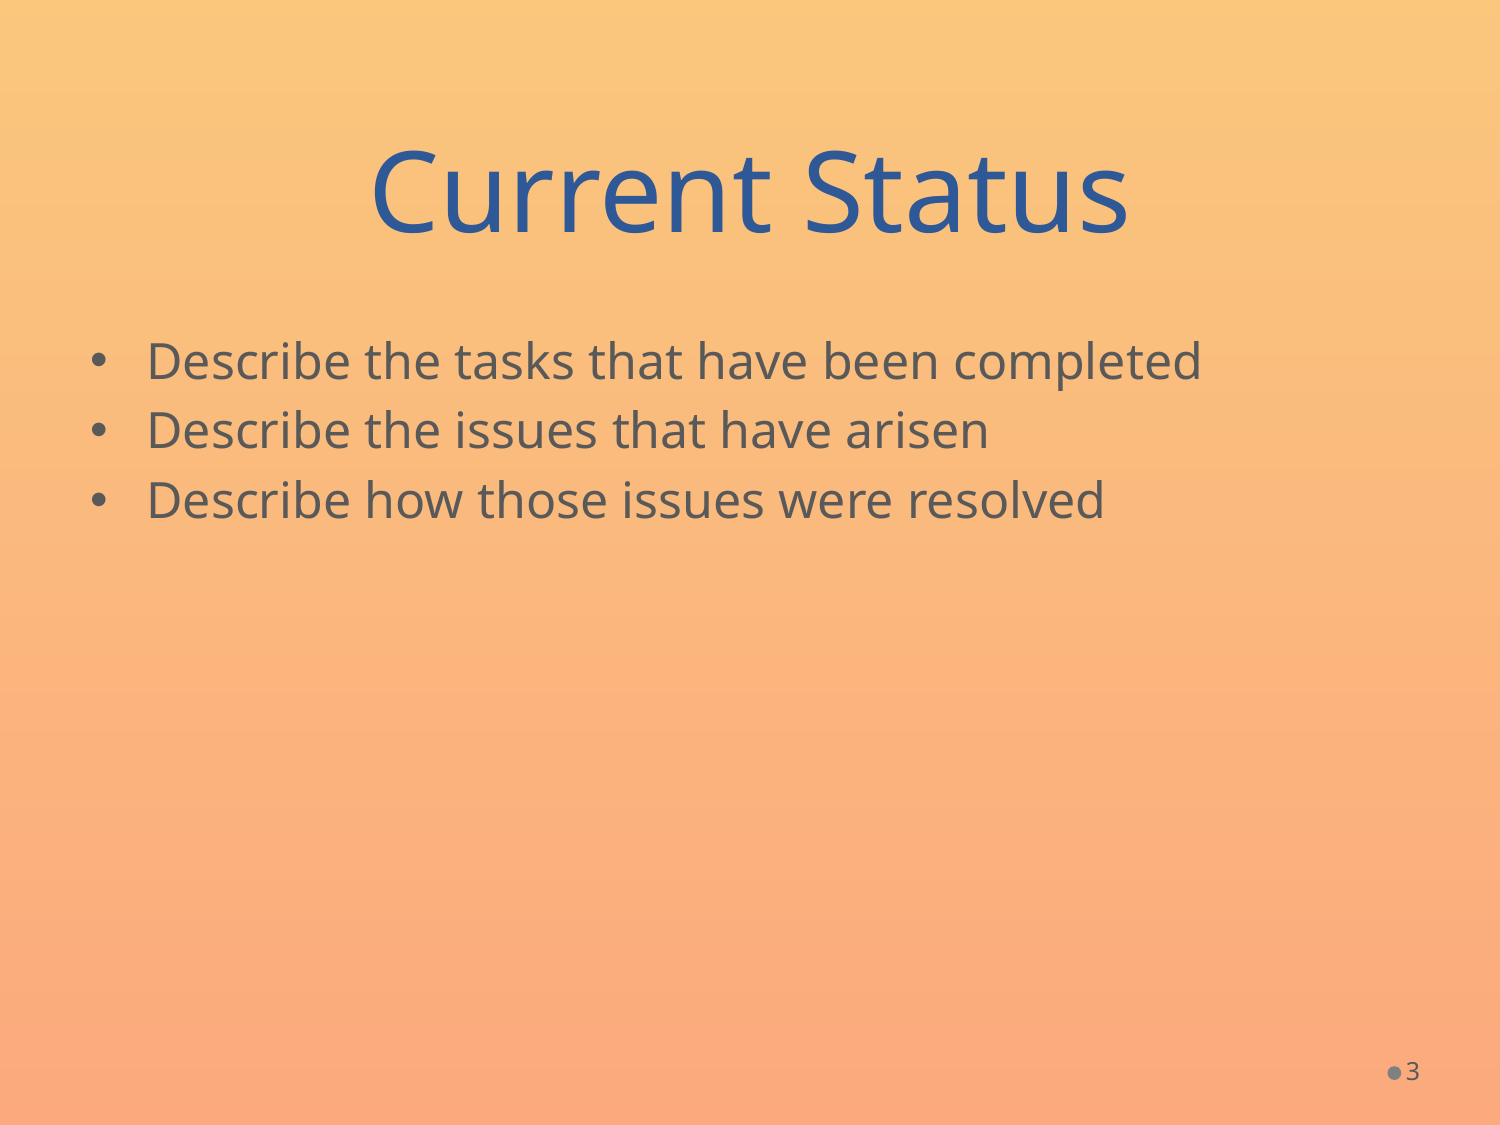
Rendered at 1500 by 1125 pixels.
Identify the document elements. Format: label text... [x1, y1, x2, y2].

list Describe the tasks that have been completed Describe the issues that have arisen Describe how those issues were resolved [75, 321, 1425, 811]
slide_number 3 [1401, 1042, 1494, 1103]
title Current Status [75, 0, 1425, 263]
